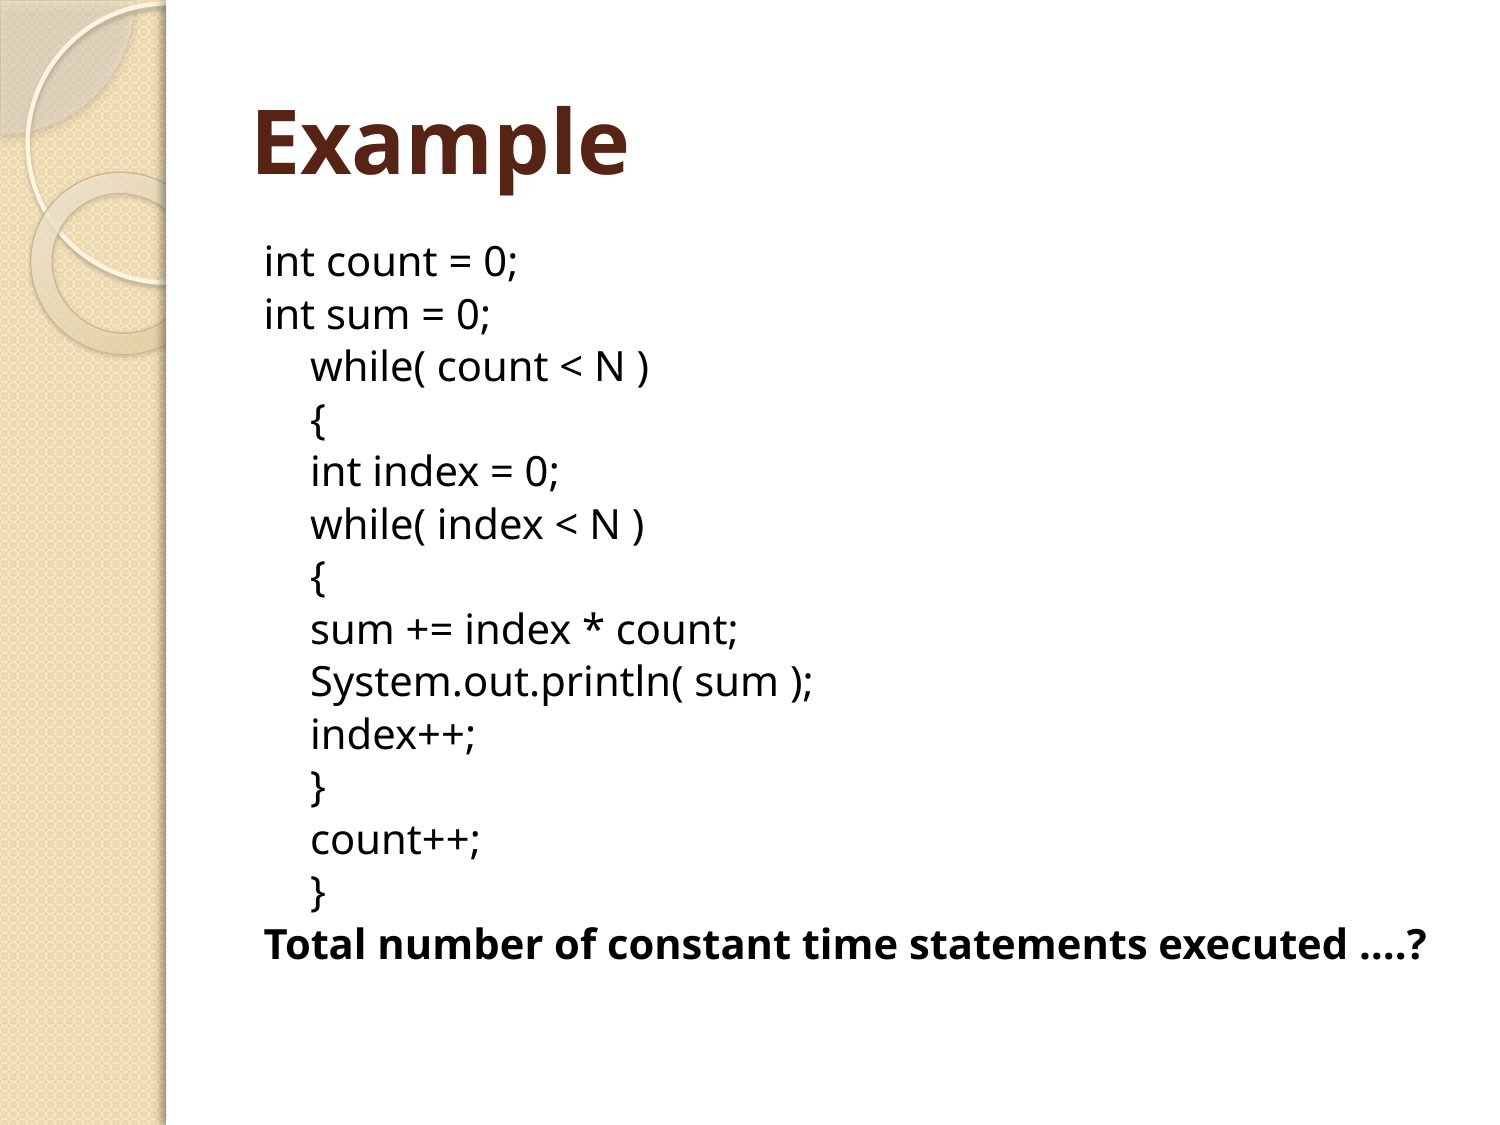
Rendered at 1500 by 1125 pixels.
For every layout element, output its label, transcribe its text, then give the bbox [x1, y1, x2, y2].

title Example [235, 45, 1466, 233]
list int count = 0; int sum = 0; while( count < N ) { int index = 0; while( index < N ) { sum += index * count; System.out.println( sum ); index++; } count++; } Total number of constant time statements executed ….? [235, 237, 1466, 1025]
